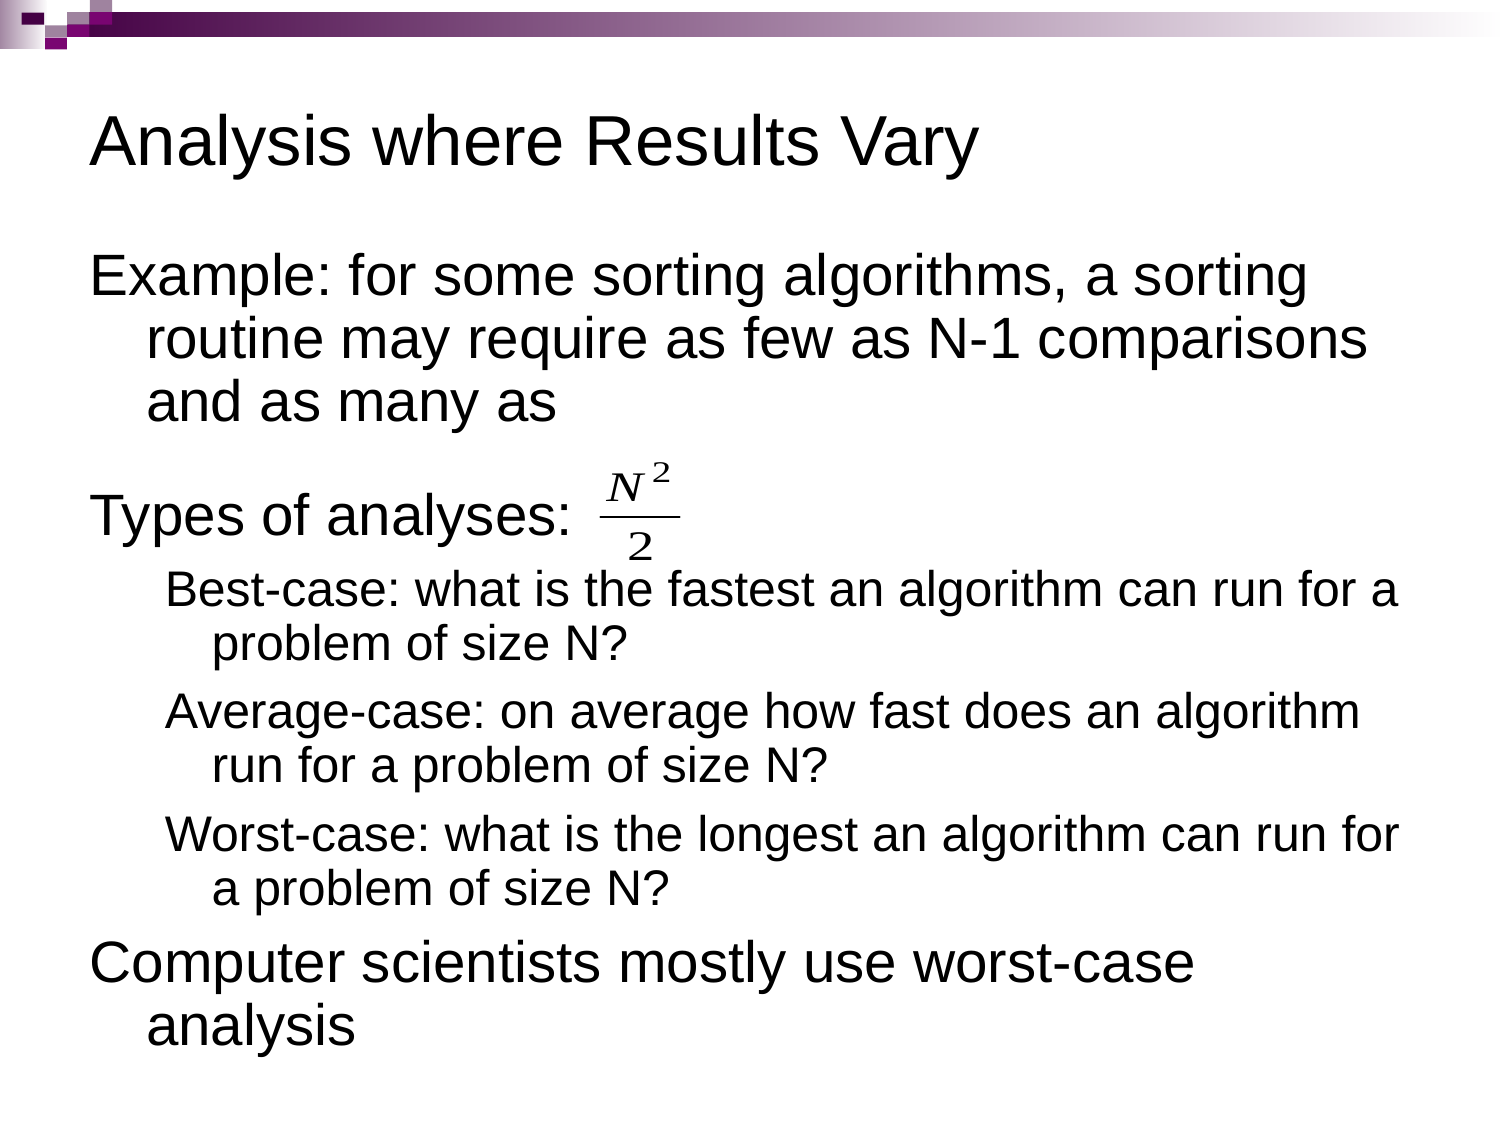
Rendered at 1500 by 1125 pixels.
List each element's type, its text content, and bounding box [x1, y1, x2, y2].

title Analysis where Results Vary [75, 75, 1425, 200]
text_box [584, 444, 702, 595]
list Example: for some sorting algorithms, a sorting routine may require as few as N-1 comparisons and as many as Types of analyses: Best-case: what is the fastest an algorithm can run for a problem of size N? Average-case: on average how fast does an algorithm run for a problem of size N? Worst-case: what is the longest an algorithm can run for a problem of size N? Computer scientists mostly use worst-case analysis [75, 237, 1425, 1083]
